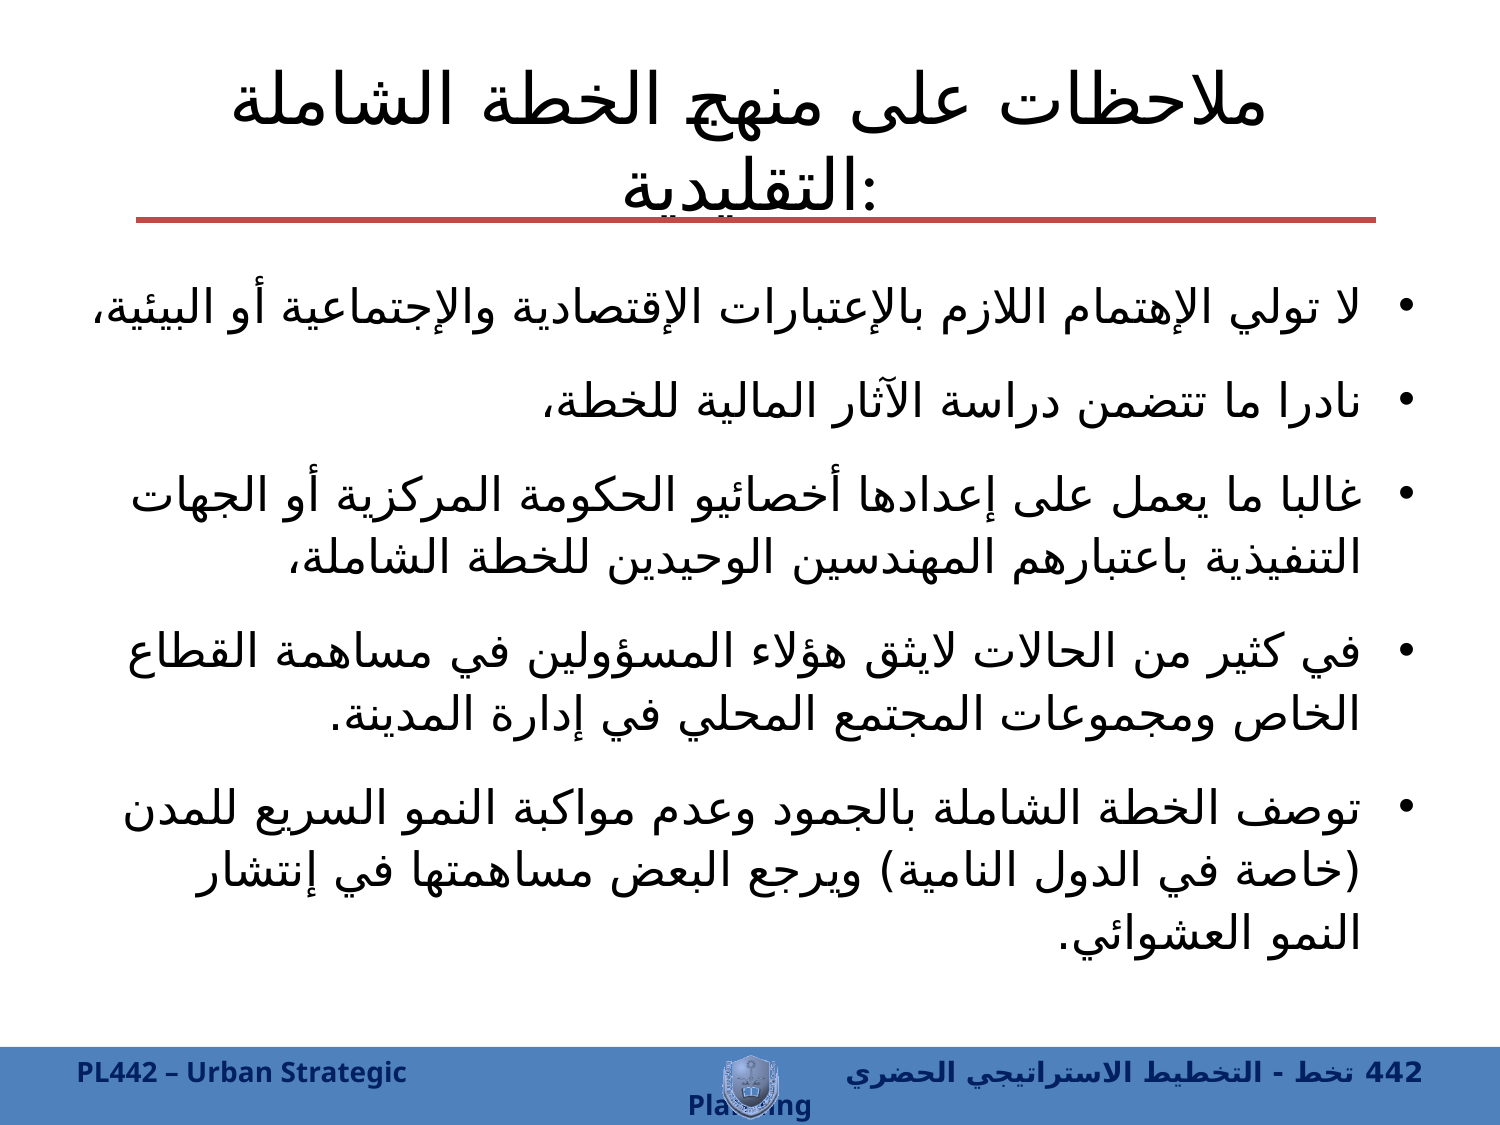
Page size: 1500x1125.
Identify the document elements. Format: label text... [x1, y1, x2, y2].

list لا تولي الإهتمام اللازم بالإعتبارات الإقتصادية والإجتماعية أو البيئية، نادرا ما تتضمن دراسة الآثار المالية للخطة، غالبا ما يعمل على إعدادها أخصائيو الحكومة المركزية أو الجهات التنفيذية باعتبارهم المهندسين الوحيدين للخطة الشاملة، في كثير من الحالات لايثق هؤلاء المسؤولين في مساهمة القطاع الخاص ومجموعات المجتمع المحلي في إدارة المدينة. توصف الخطة الشاملة بالجمود وعدم مواكبة النمو السريع للمدن (خاصة في الدول النامية) ويرجع البعض مساهمتها في إنتشار النمو العشوائي. [75, 262, 1425, 1005]
title ملاحظات على منهج الخطة الشاملة التقليدية: [75, 45, 1425, 233]
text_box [0, 1046, 1500, 1125]
